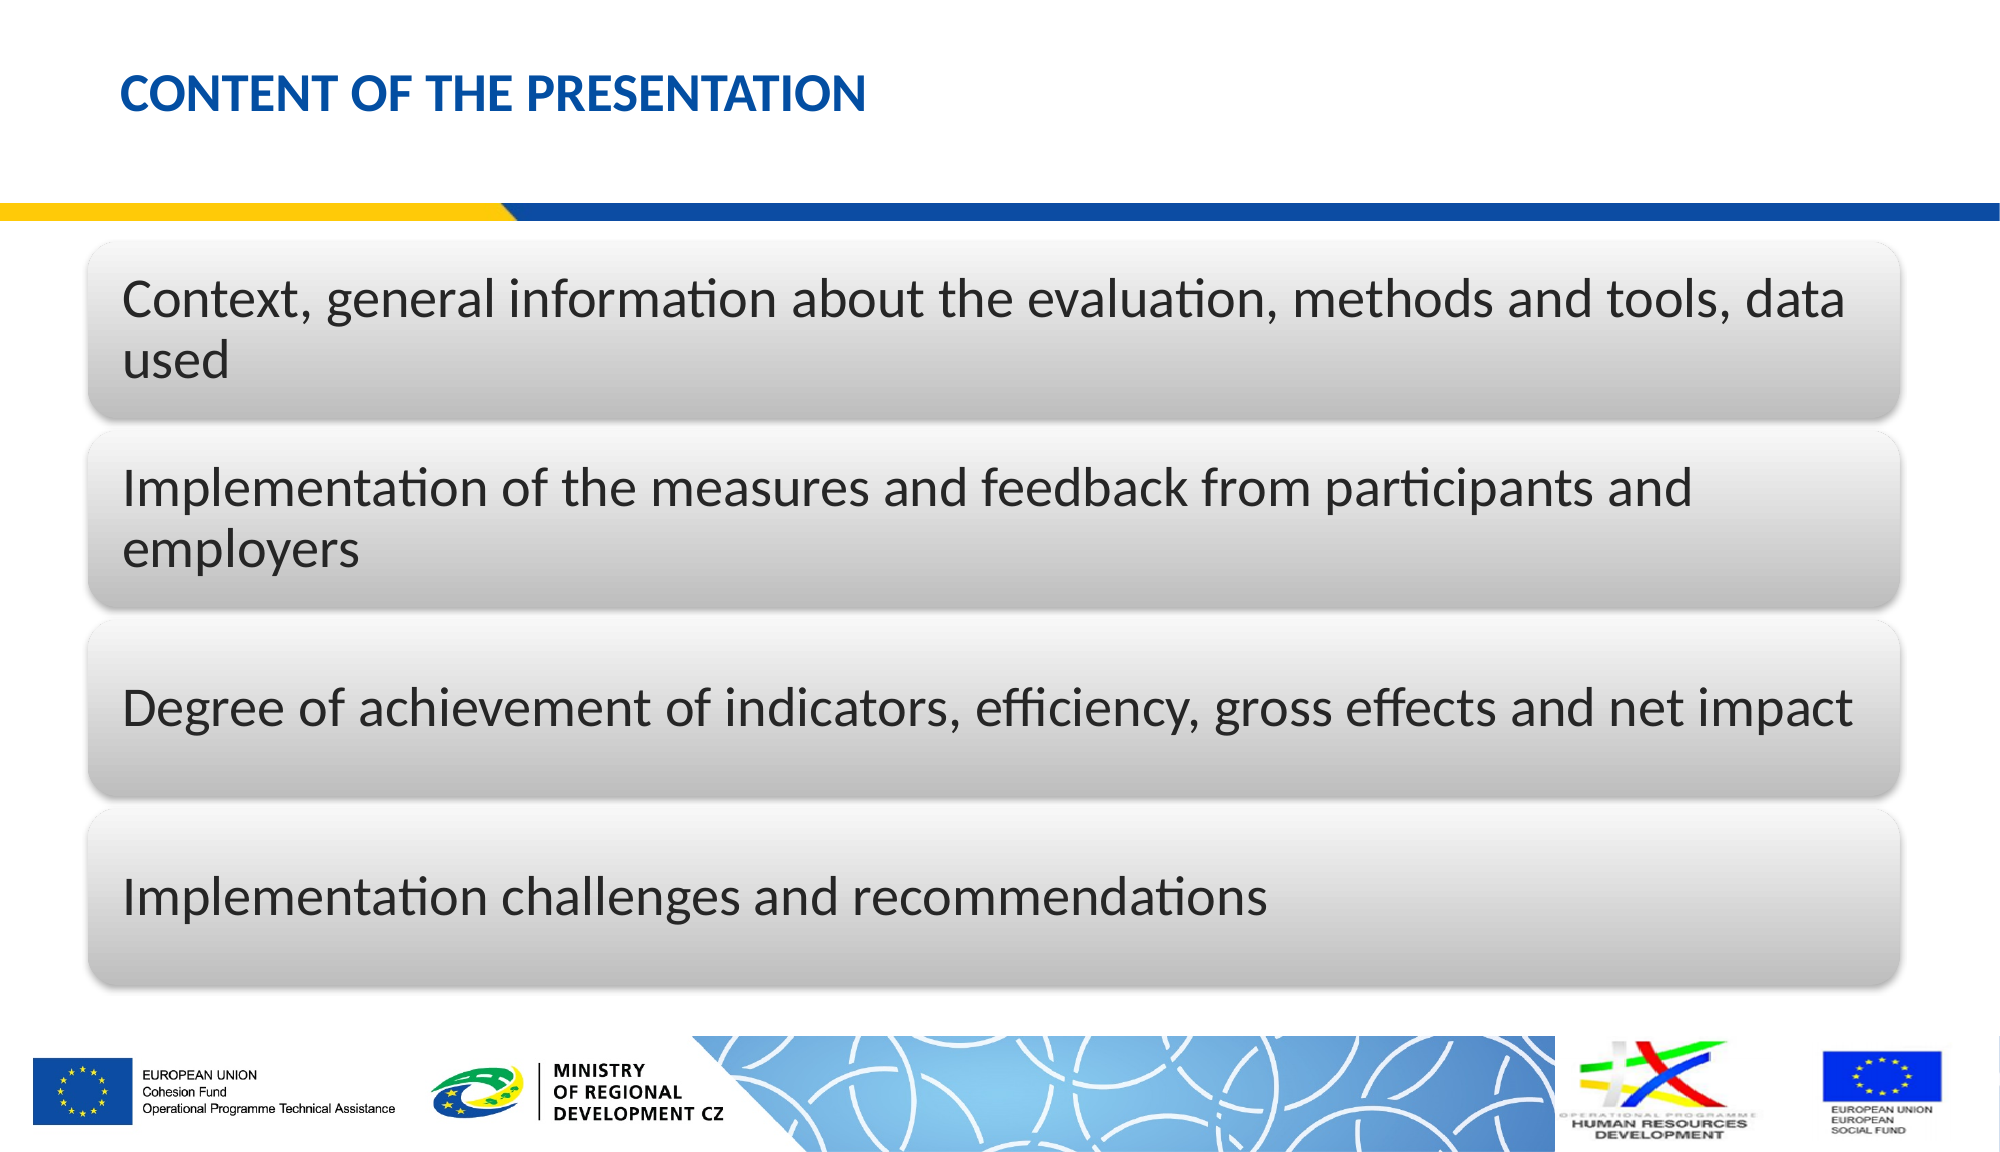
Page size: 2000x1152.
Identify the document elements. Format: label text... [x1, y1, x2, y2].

title CONTENT OF THE PRESENTATION [99, 46, 1900, 198]
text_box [87, 233, 1900, 994]
picture [0, 203, 2000, 221]
picture [0, 1036, 2000, 1152]
